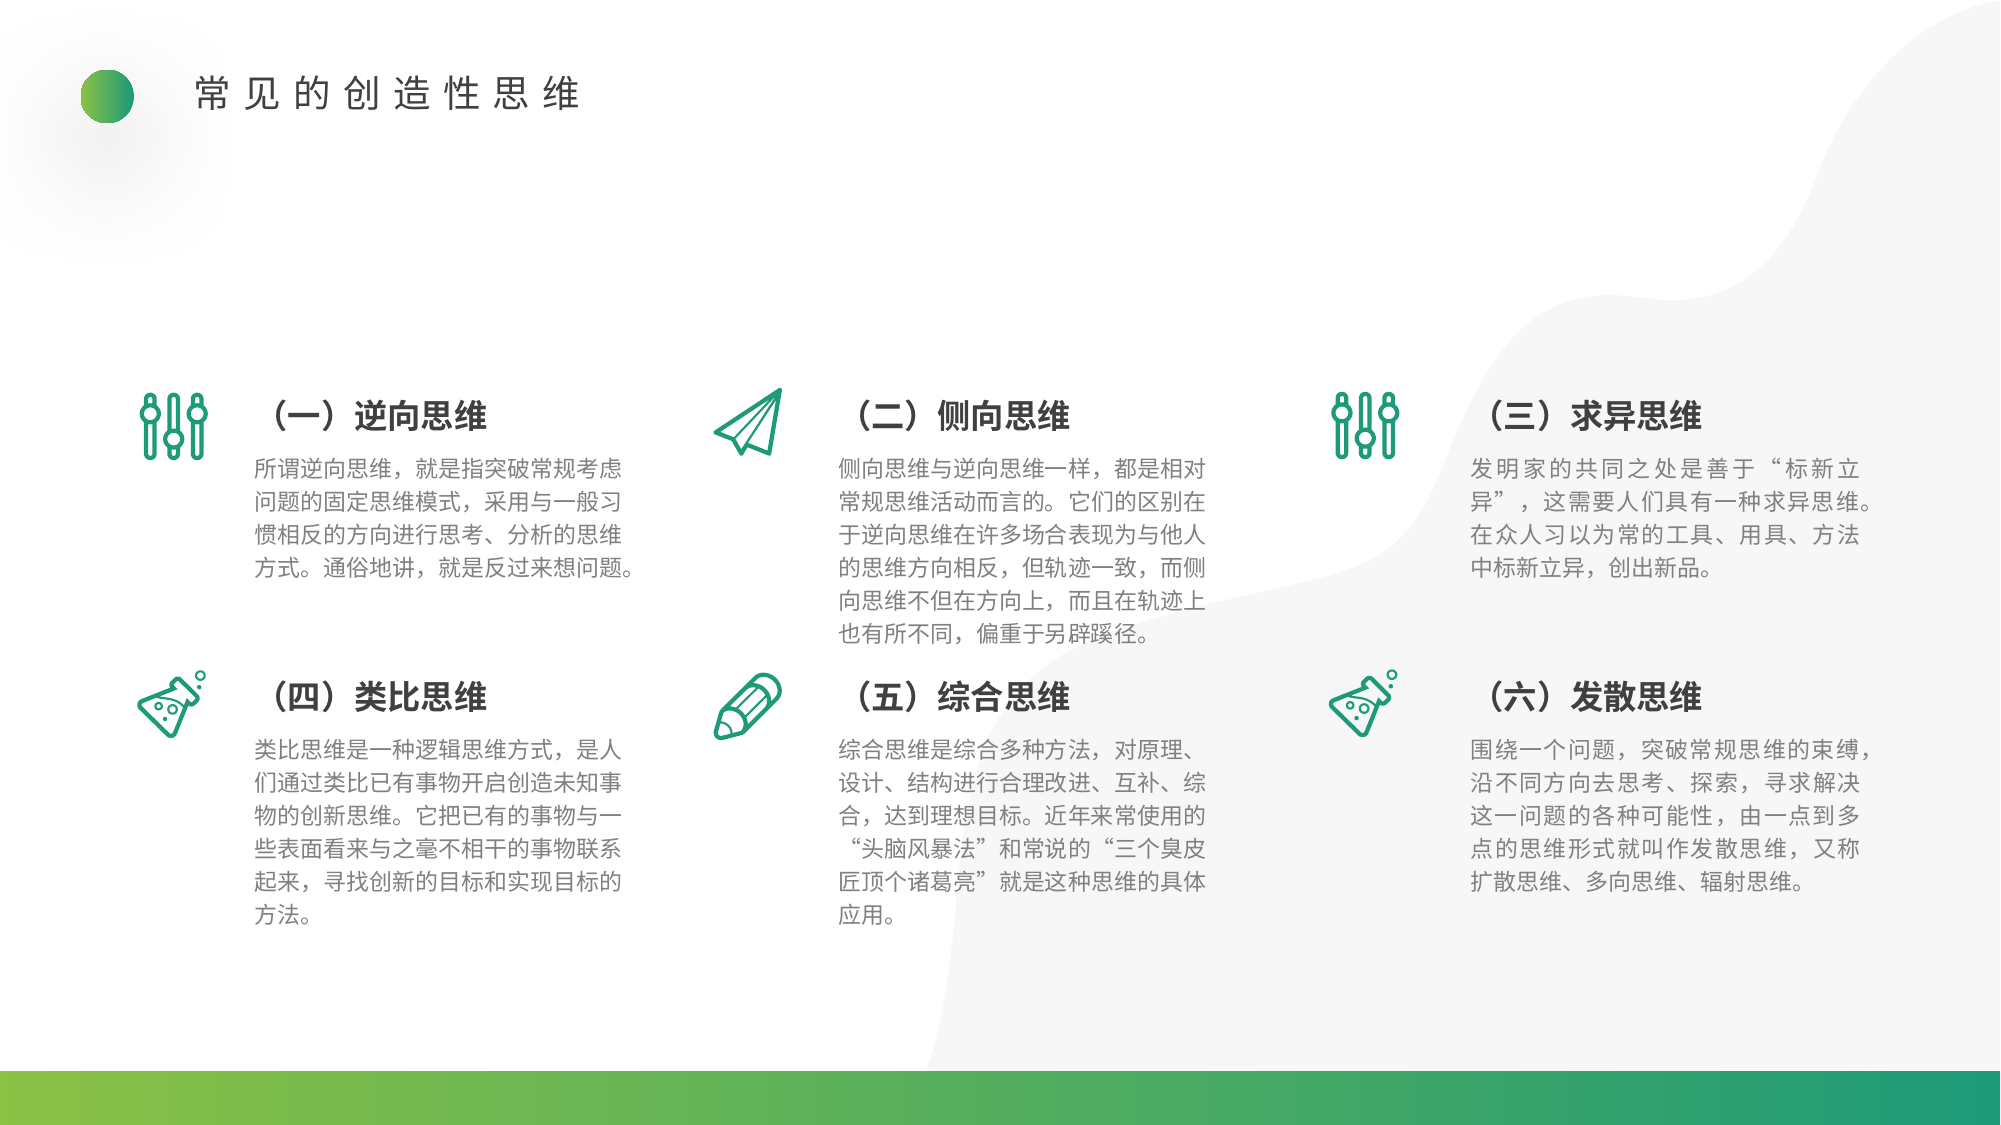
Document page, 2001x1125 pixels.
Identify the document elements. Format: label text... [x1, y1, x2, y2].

text_box [713, 387, 783, 456]
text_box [1331, 391, 1400, 460]
text_box （六）发散思维 [1455, 668, 1847, 724]
text_box 所谓逆向思维，就是指突破常规考虑问题的固定思维模式，采用与一般习惯相反的方向进行思考、分析的思维方式。通俗地讲，就是反过来想问题。 [239, 441, 660, 589]
text_box 常见的创造性思维 [178, 62, 764, 123]
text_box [1328, 669, 1398, 738]
text_box （五）综合思维 [823, 668, 1215, 724]
text_box 类比思维是一种逻辑思维方式，是人们通过类比已有事物开启创造未知事物的创新思维。它把已有的事物与一些表面看来与之毫不相干的事物联系起来，寻找创新的目标和实现目标的方法。 [240, 724, 660, 936]
text_box （四）类比思维 [239, 668, 660, 724]
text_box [139, 392, 208, 461]
text_box [713, 672, 782, 741]
text_box 发明家的共同之处是善于“标新立异”，这需要人们具有一种求异思维。在众人习以为常的工具、用具、方法中标新立异，创出新品。 [1455, 443, 1876, 589]
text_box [137, 670, 206, 739]
text_box （一）逆向思维 [240, 387, 570, 443]
text_box 综合思维是综合多种方法，对原理、设计、结构进行合理改进、互补、综合，达到理想目标。近年来常使用的“头脑风暴法”和常说的“三个臭皮匠顶个诸葛亮”就是这种思维的具体应用。 [823, 723, 1243, 936]
text_box 侧向思维与逆向思维一样，都是相对常规思维活动而言的。它们的区别在于逆向思维在许多场合表现为与他人的思维方向相反，但轨迹一致，而侧向思维不但在方向上，而且在轨迹上也有所不同，偏重于另辟蹊径。 [823, 443, 1243, 655]
text_box （三）求异思维 [1455, 387, 1876, 443]
text_box （二）侧向思维 [823, 387, 1243, 443]
text_box 围绕一个问题，突破常规思维的束缚，沿不同方向去思考、探索，寻求解决这一问题的各种可能性，由一点到多点的思维形式就叫作发散思维，又称扩散思维、多向思维、辐射思维。 [1455, 723, 1876, 903]
